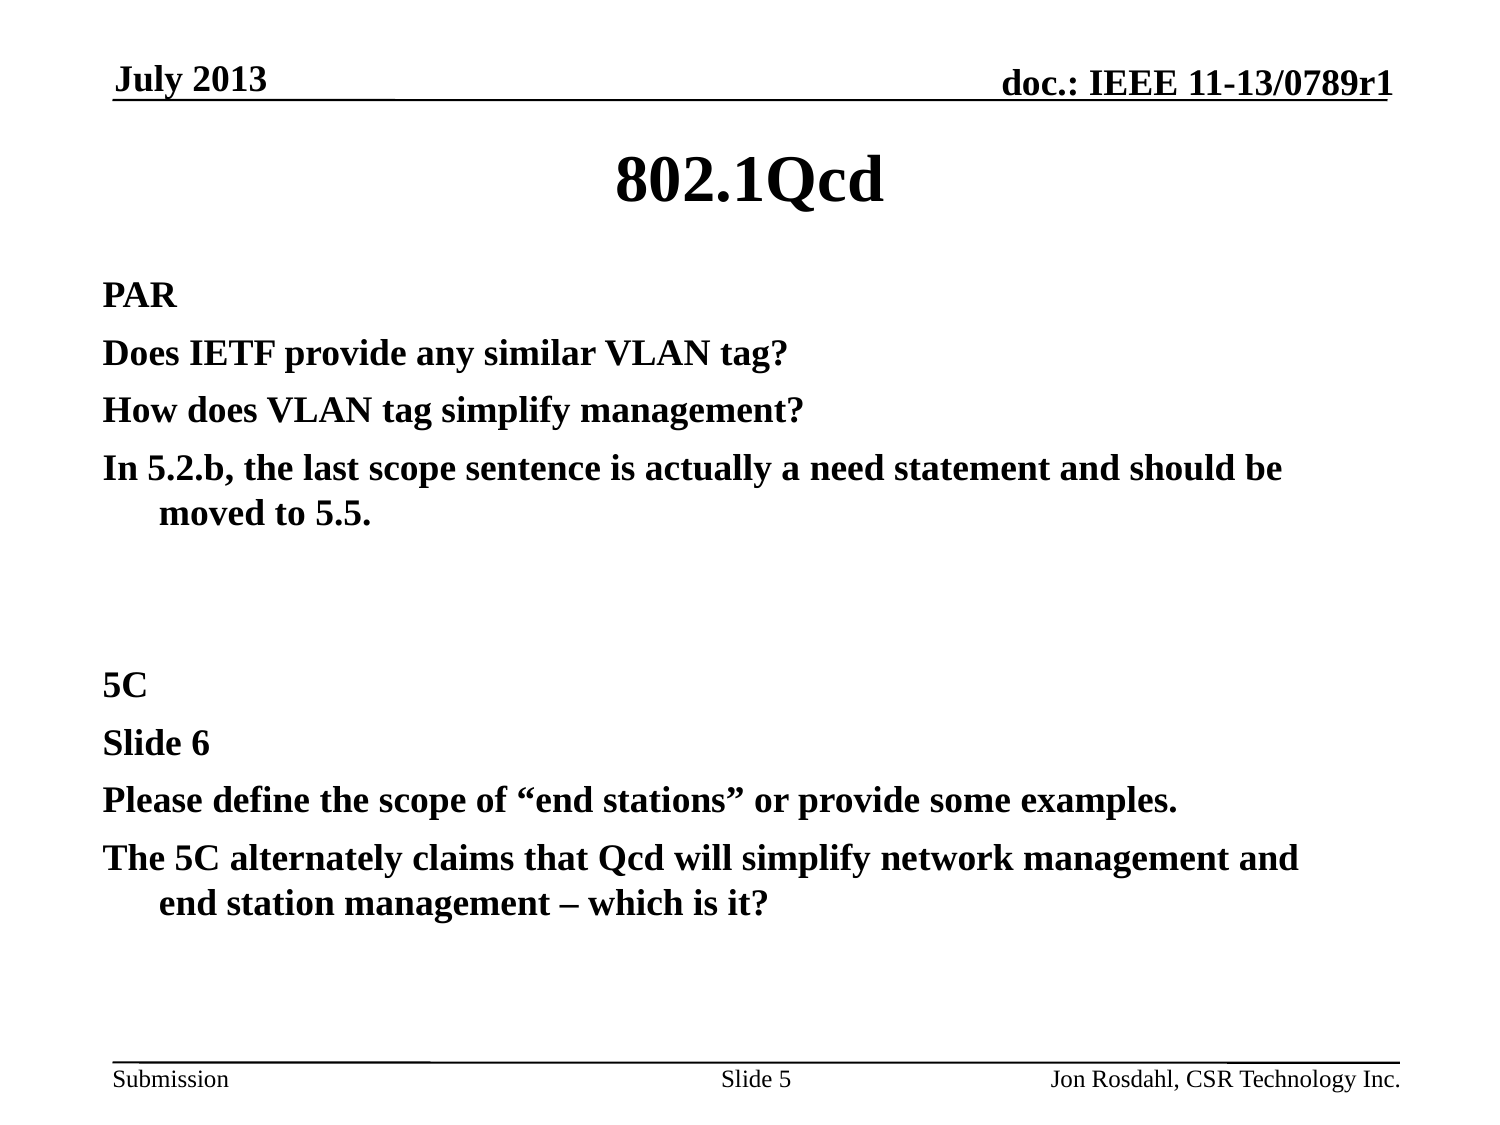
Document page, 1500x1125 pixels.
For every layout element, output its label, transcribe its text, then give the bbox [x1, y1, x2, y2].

slide_number Slide 5 [712, 1061, 800, 1123]
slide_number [114, 54, 423, 100]
list PAR Does IETF provide any similar VLAN tag? How does VLAN tag simplify management? In 5.2.b, the last scope sentence is actually a need statement and should be moved to 5.5. 5C Slide 6 Please define the scope of “end stations” or provide some examples. The 5C alternately claims that Qcd will simplify network management and end station management – which is it? [87, 262, 1363, 938]
footer Jon Rosdahl, CSR Technology Inc. [878, 1061, 1402, 1093]
title 802.1Qcd [112, 112, 1388, 238]
